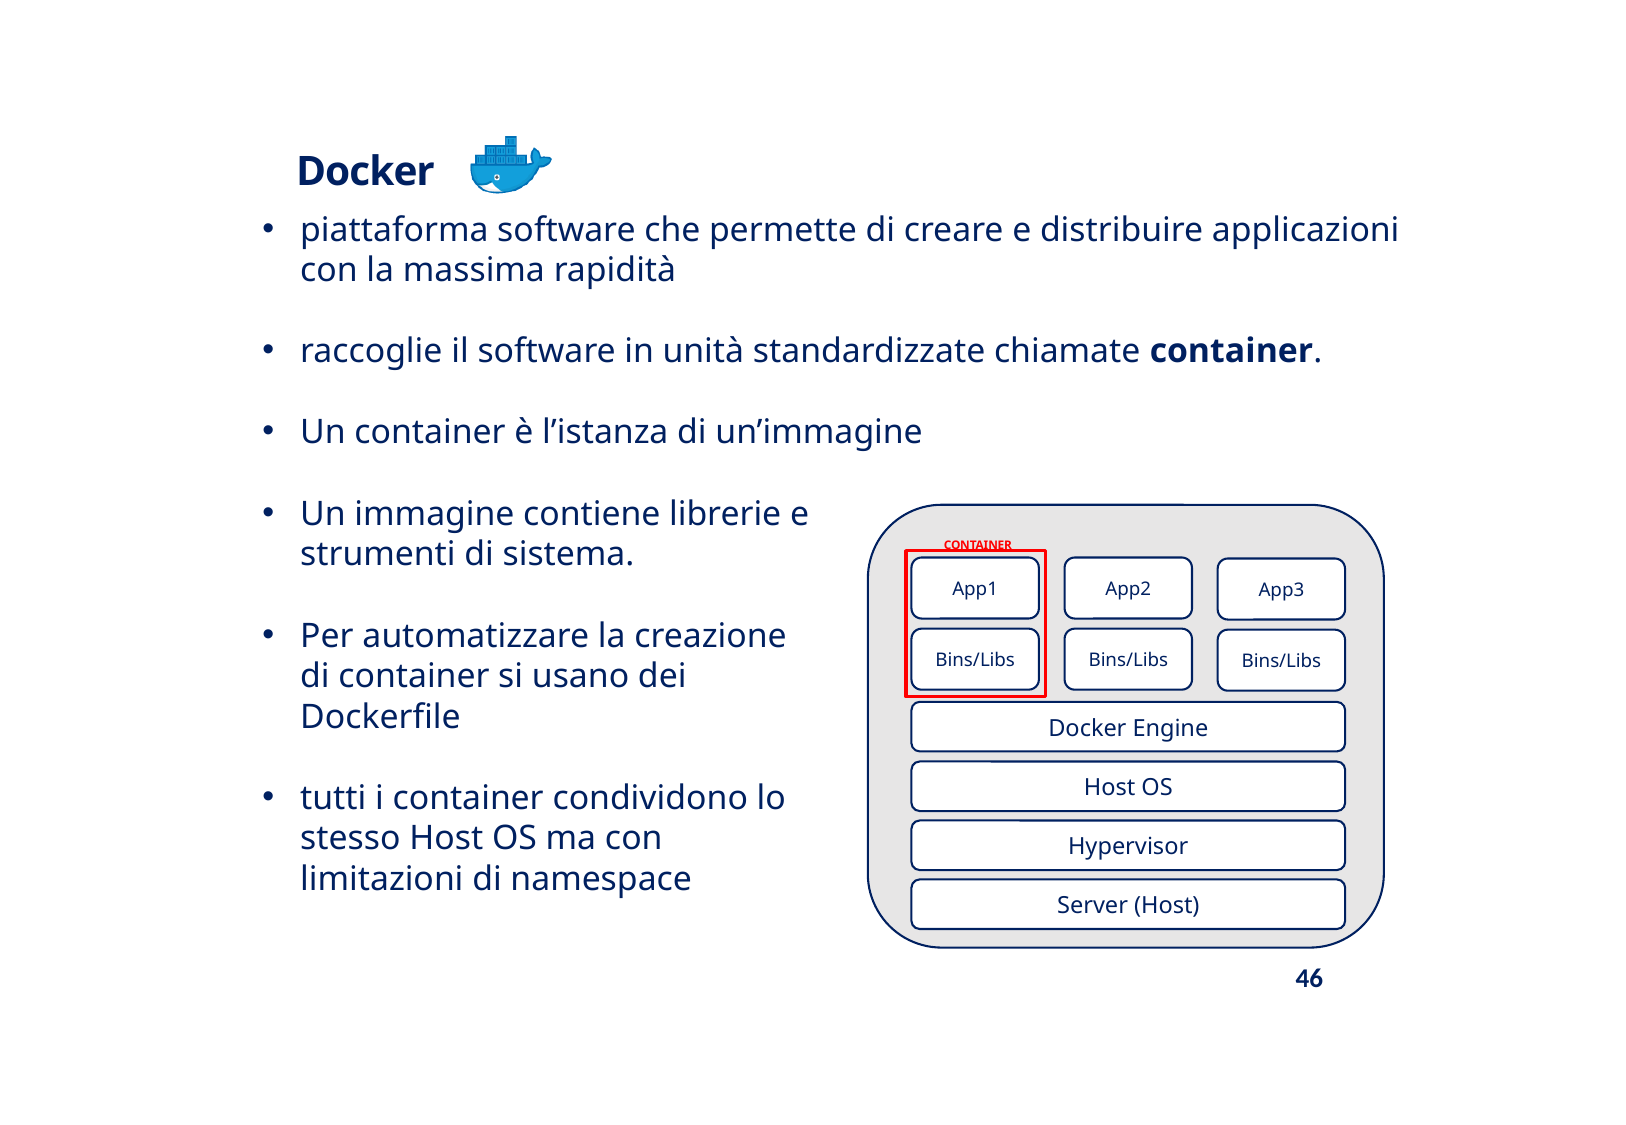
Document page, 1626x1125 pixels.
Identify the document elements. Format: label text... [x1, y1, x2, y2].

text_box CONTAINER [928, 530, 1027, 560]
text_box Bins/Libs [1063, 627, 1194, 691]
text_box piattaforma software che permette di creare e distribuire applicazioni con la massima rapidità raccoglie il software in unità standardizzate chiamate container. Un container è l’istanza di un’immagine [247, 199, 1422, 540]
slide_number 46 [1063, 952, 1339, 1002]
text_box Docker [283, 80, 1357, 199]
text_box App3 [1216, 557, 1347, 621]
text_box Bins/Libs [1216, 628, 1347, 692]
text_box Server (Host) [910, 878, 1347, 931]
text_box Hypervisor [910, 819, 1347, 872]
text_box App2 [1063, 556, 1194, 620]
text_box Docker Engine [910, 700, 1347, 753]
picture [387, 127, 623, 199]
text_box [905, 550, 1046, 697]
text_box DOCKER [866, 503, 1385, 949]
text_box Un immagine contiene librerie e strumenti di sistema. Per automatizzare la creazione di container si usano dei Dockerfile tutti i container condividono lo stesso Host OS ma con limitazioni di namespace [247, 484, 830, 905]
text_box Host OS [910, 760, 1347, 813]
